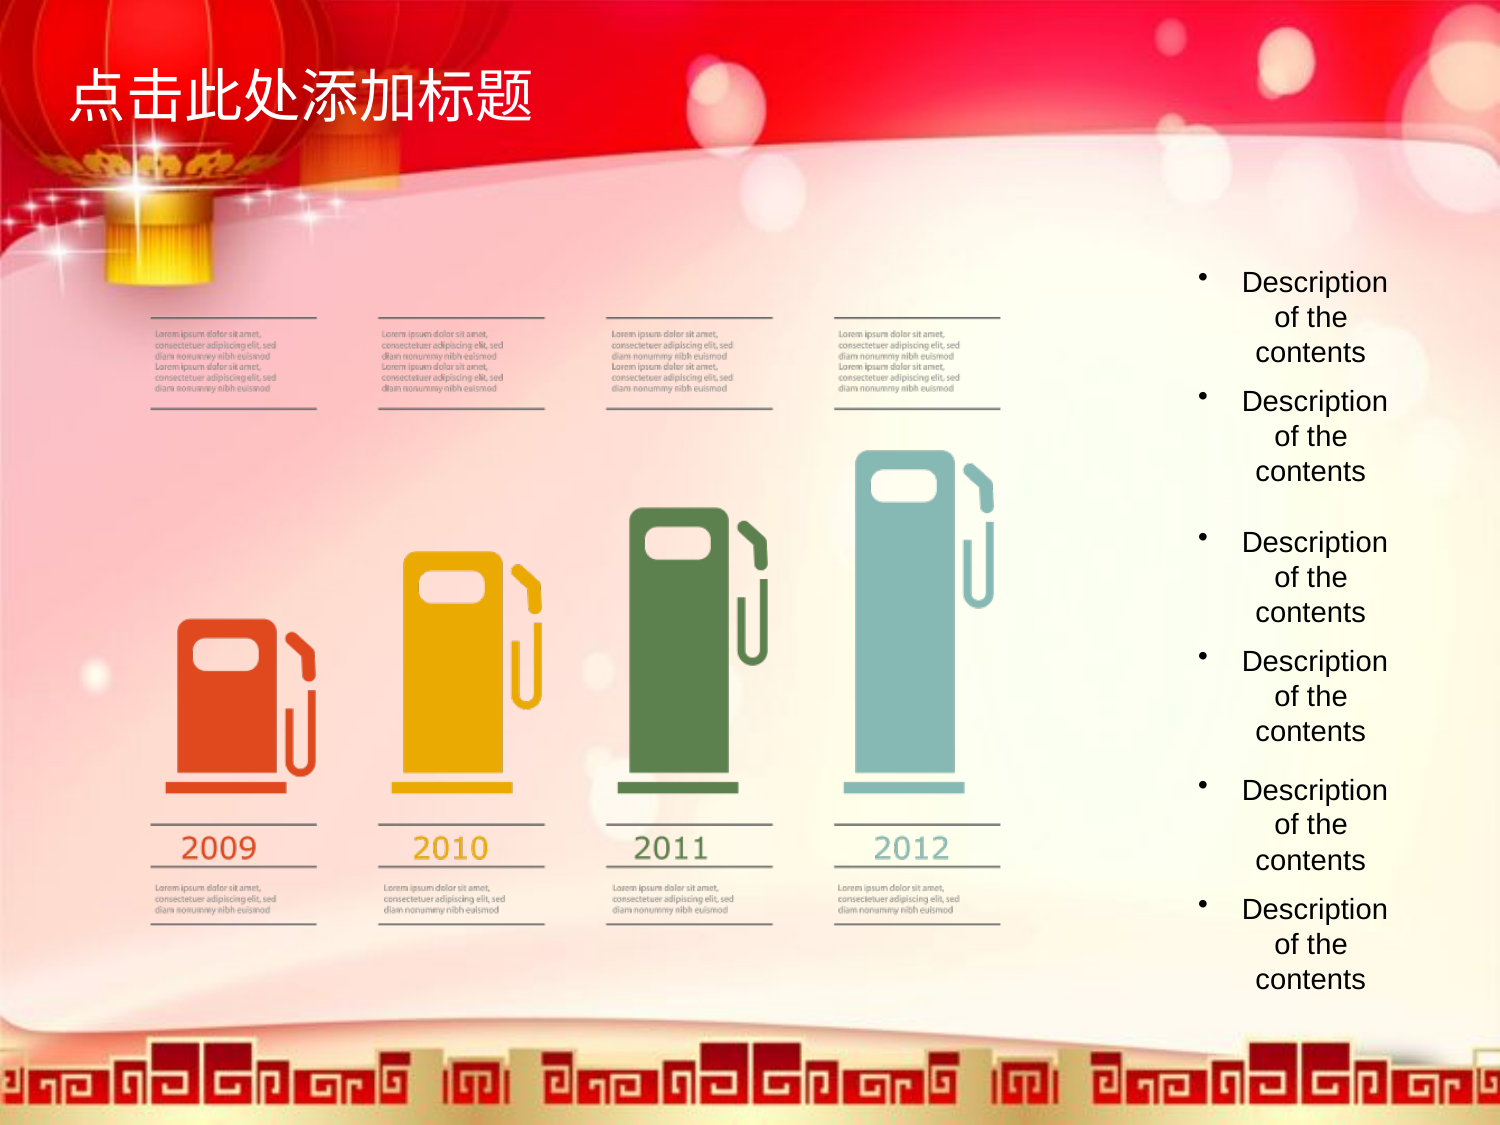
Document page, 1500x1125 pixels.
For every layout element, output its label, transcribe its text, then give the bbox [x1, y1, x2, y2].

text_box 点击此处添加标题 [53, 52, 1129, 137]
text_box Description of the contents Description of the contents [1175, 763, 1412, 1003]
text_box Description of the contents Description of the contents [1175, 515, 1412, 755]
picture [0, 0, 1500, 1125]
text_box Description of the contents Description of the contents [1175, 255, 1412, 495]
